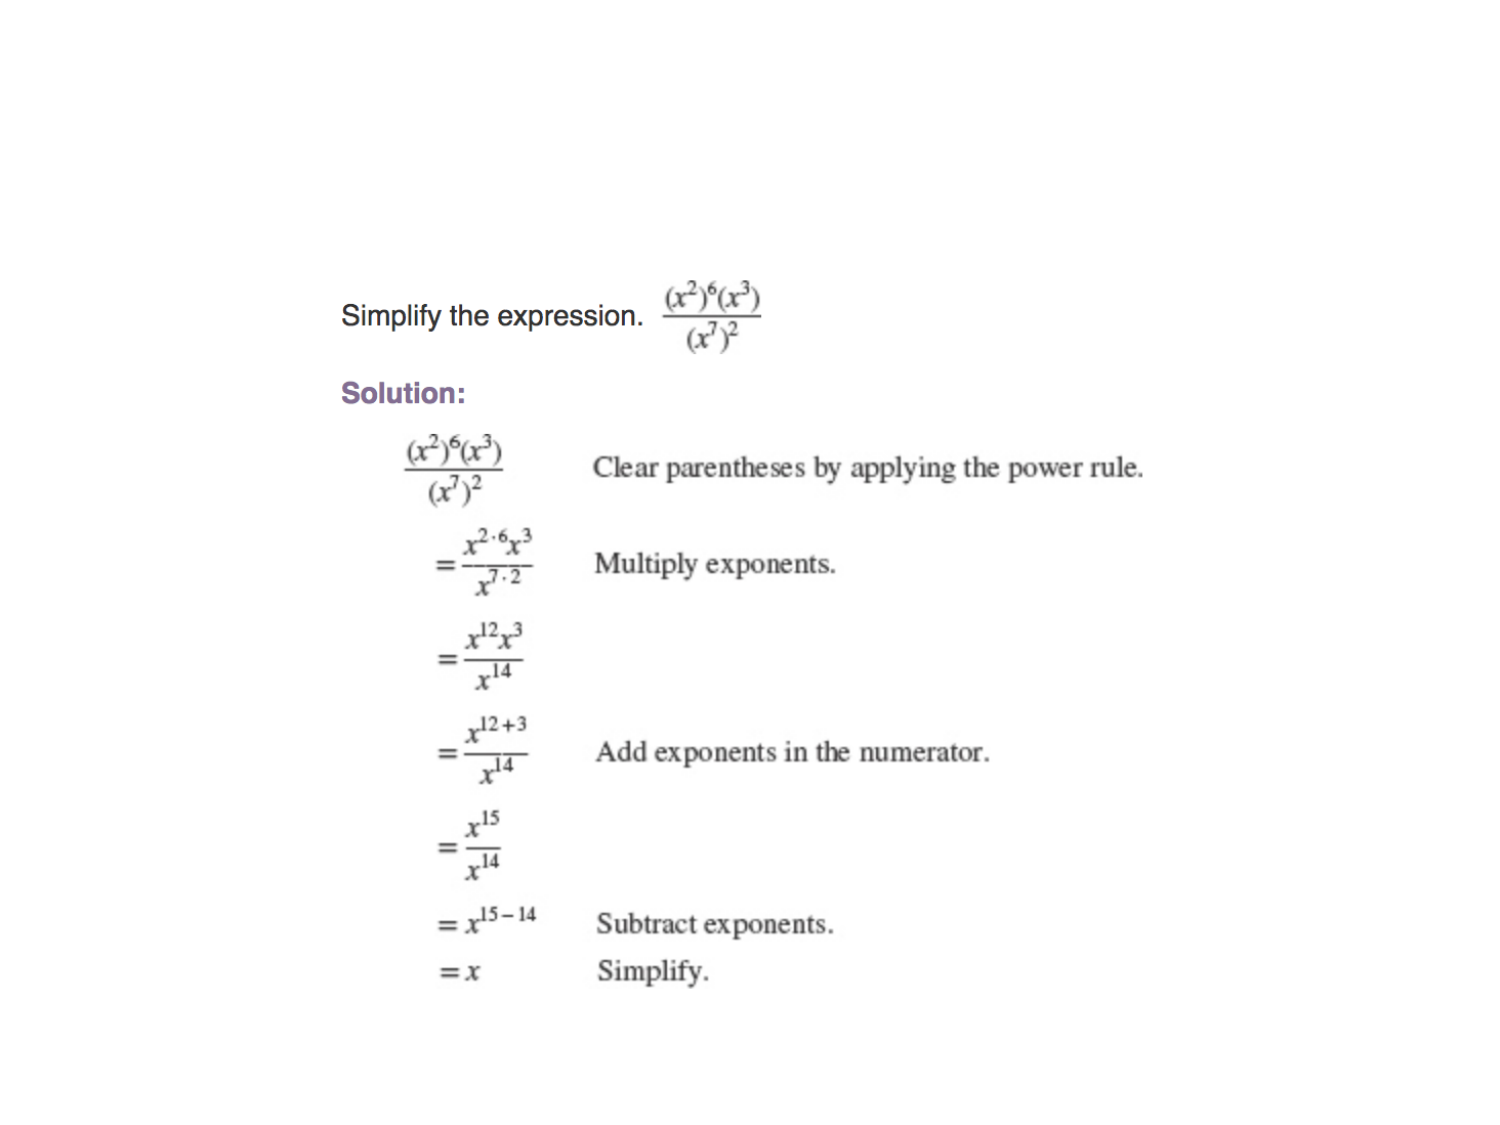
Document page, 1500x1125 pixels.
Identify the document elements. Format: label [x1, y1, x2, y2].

list [74, 262, 1426, 1006]
